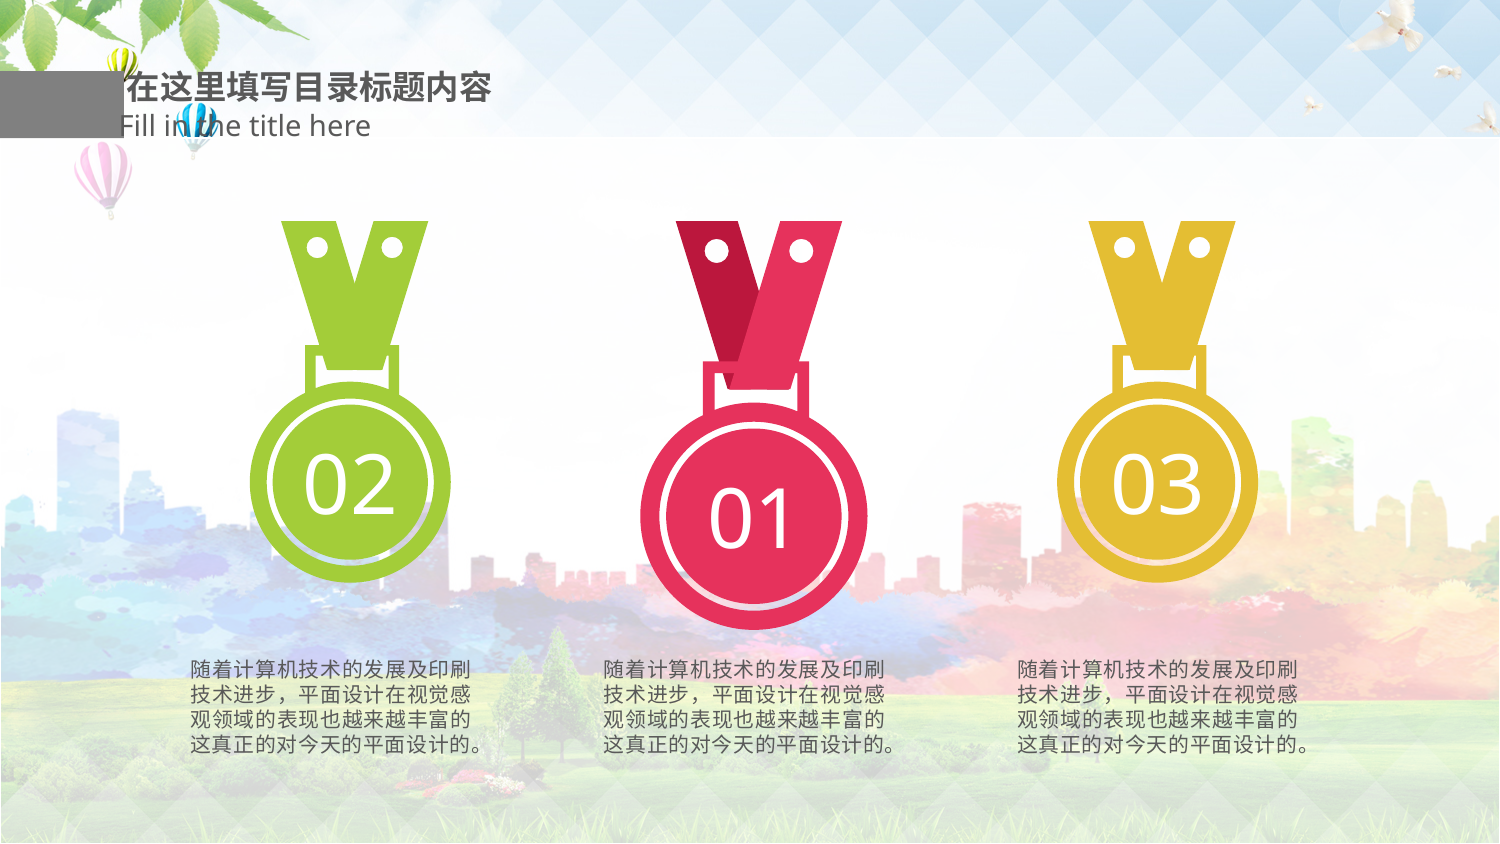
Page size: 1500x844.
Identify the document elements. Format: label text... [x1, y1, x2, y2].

text_box [0, 70, 112, 139]
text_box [1056, 220, 1259, 583]
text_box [249, 220, 451, 583]
text_box 随着计算机技术的发展及印刷技术进步，平面设计在视觉感观领域的表现也越来越丰富的这真正的对今天的平面设计的。 [175, 648, 487, 764]
picture [0, 0, 1500, 137]
text_box Fill in the title here [103, 99, 387, 150]
text_box 随着计算机技术的发展及印刷技术进步，平面设计在视觉感观领域的表现也越来越丰富的这真正的对今天的平面设计的。 [589, 648, 900, 764]
text_box 在这里填写目录标题内容 [112, 59, 538, 114]
text_box 随着计算机技术的发展及印刷技术进步，平面设计在视觉感观领域的表现也越来越丰富的这真正的对今天的平面设计的。 [1002, 648, 1313, 764]
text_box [640, 220, 868, 631]
